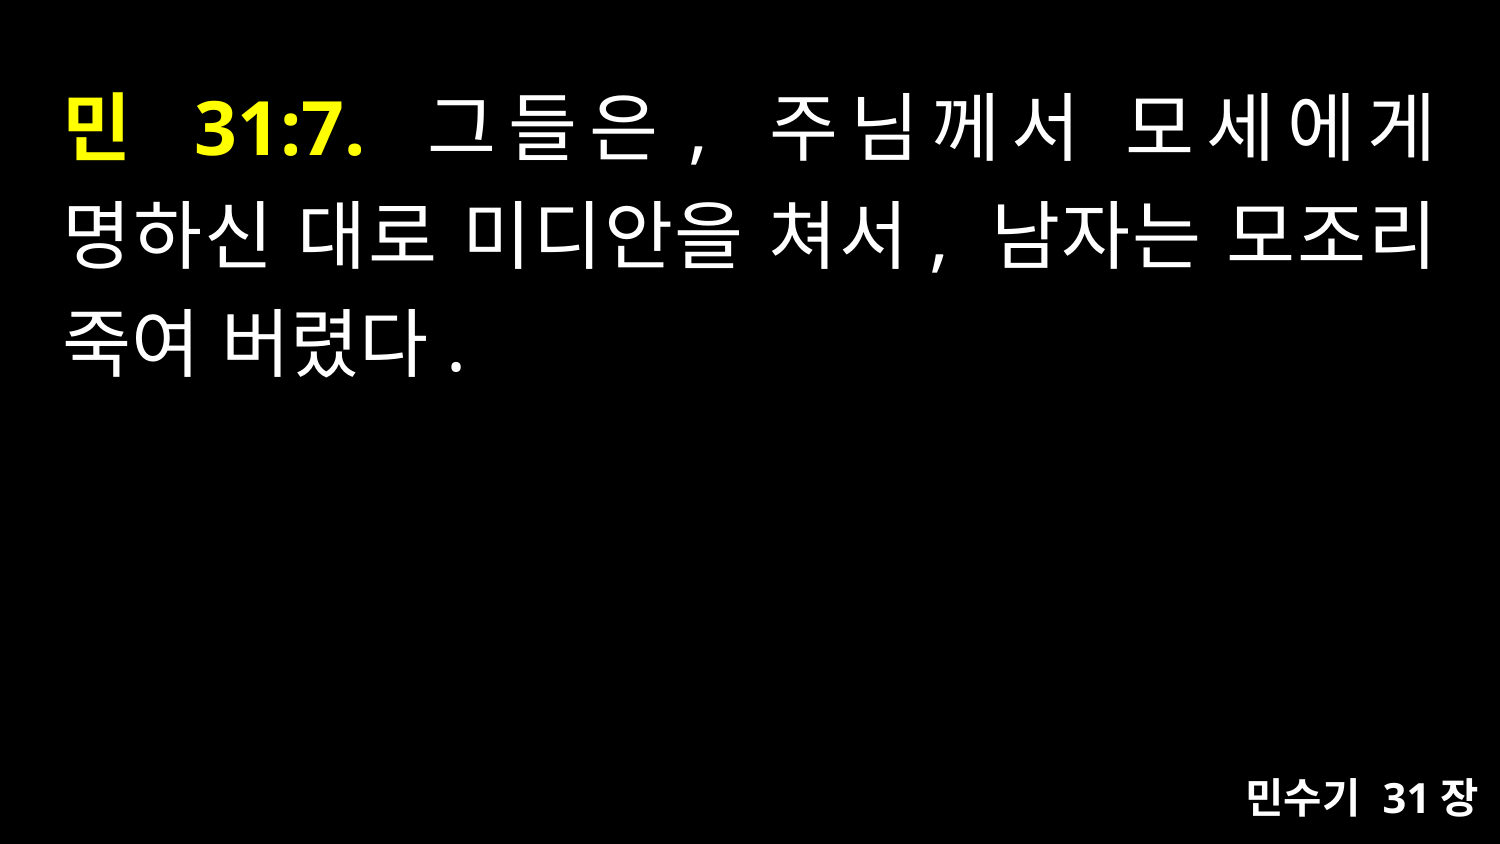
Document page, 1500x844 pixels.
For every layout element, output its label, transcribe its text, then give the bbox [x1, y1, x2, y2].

subtitle 민수기 31장 [916, 770, 1500, 844]
title 민 31:7. 그들은, 주님께서 모세에게 명하신 대로 미디안을 쳐서, 남자는 모조리 죽여 버렸다. [0, 0, 1500, 844]
